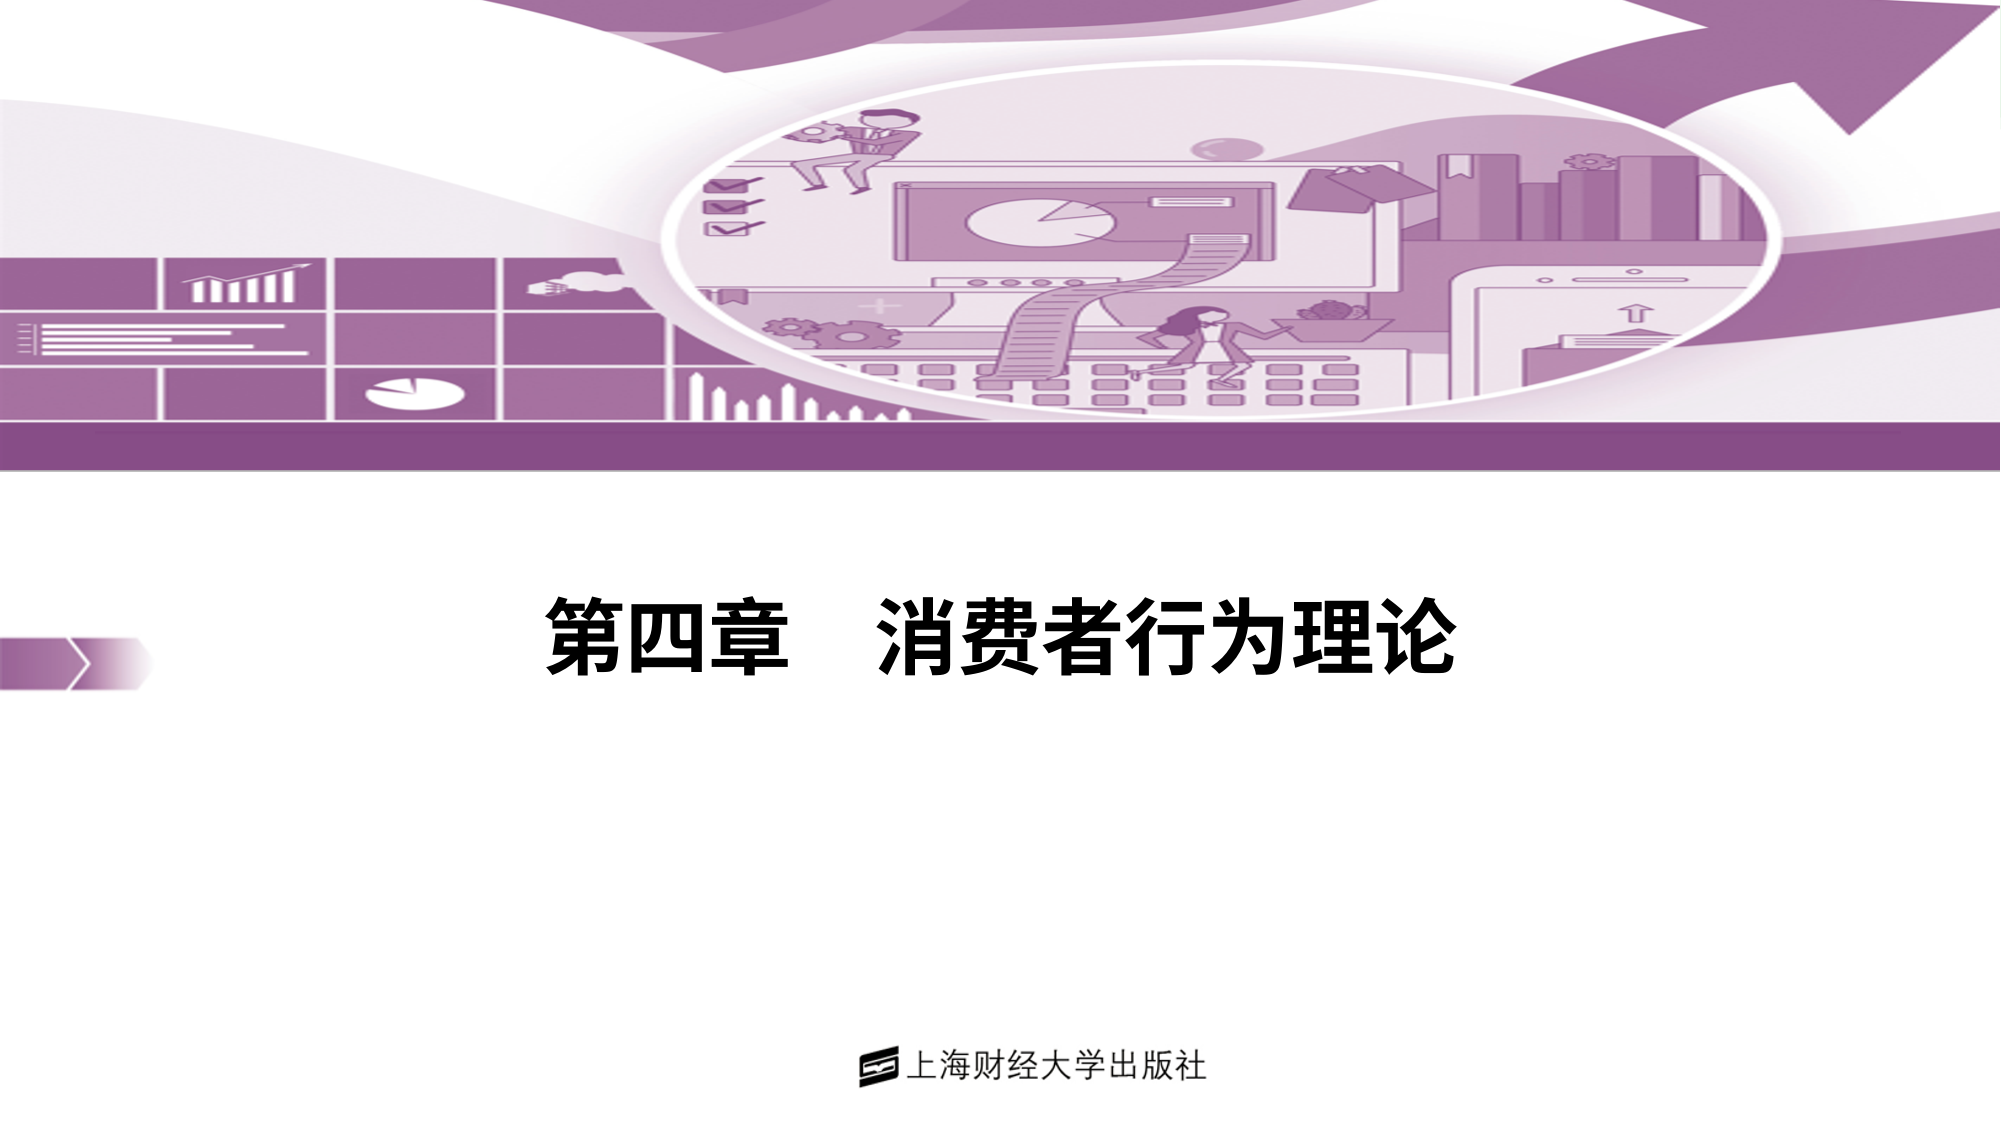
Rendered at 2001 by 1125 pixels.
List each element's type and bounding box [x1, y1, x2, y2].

list [0, 0, 2000, 1125]
